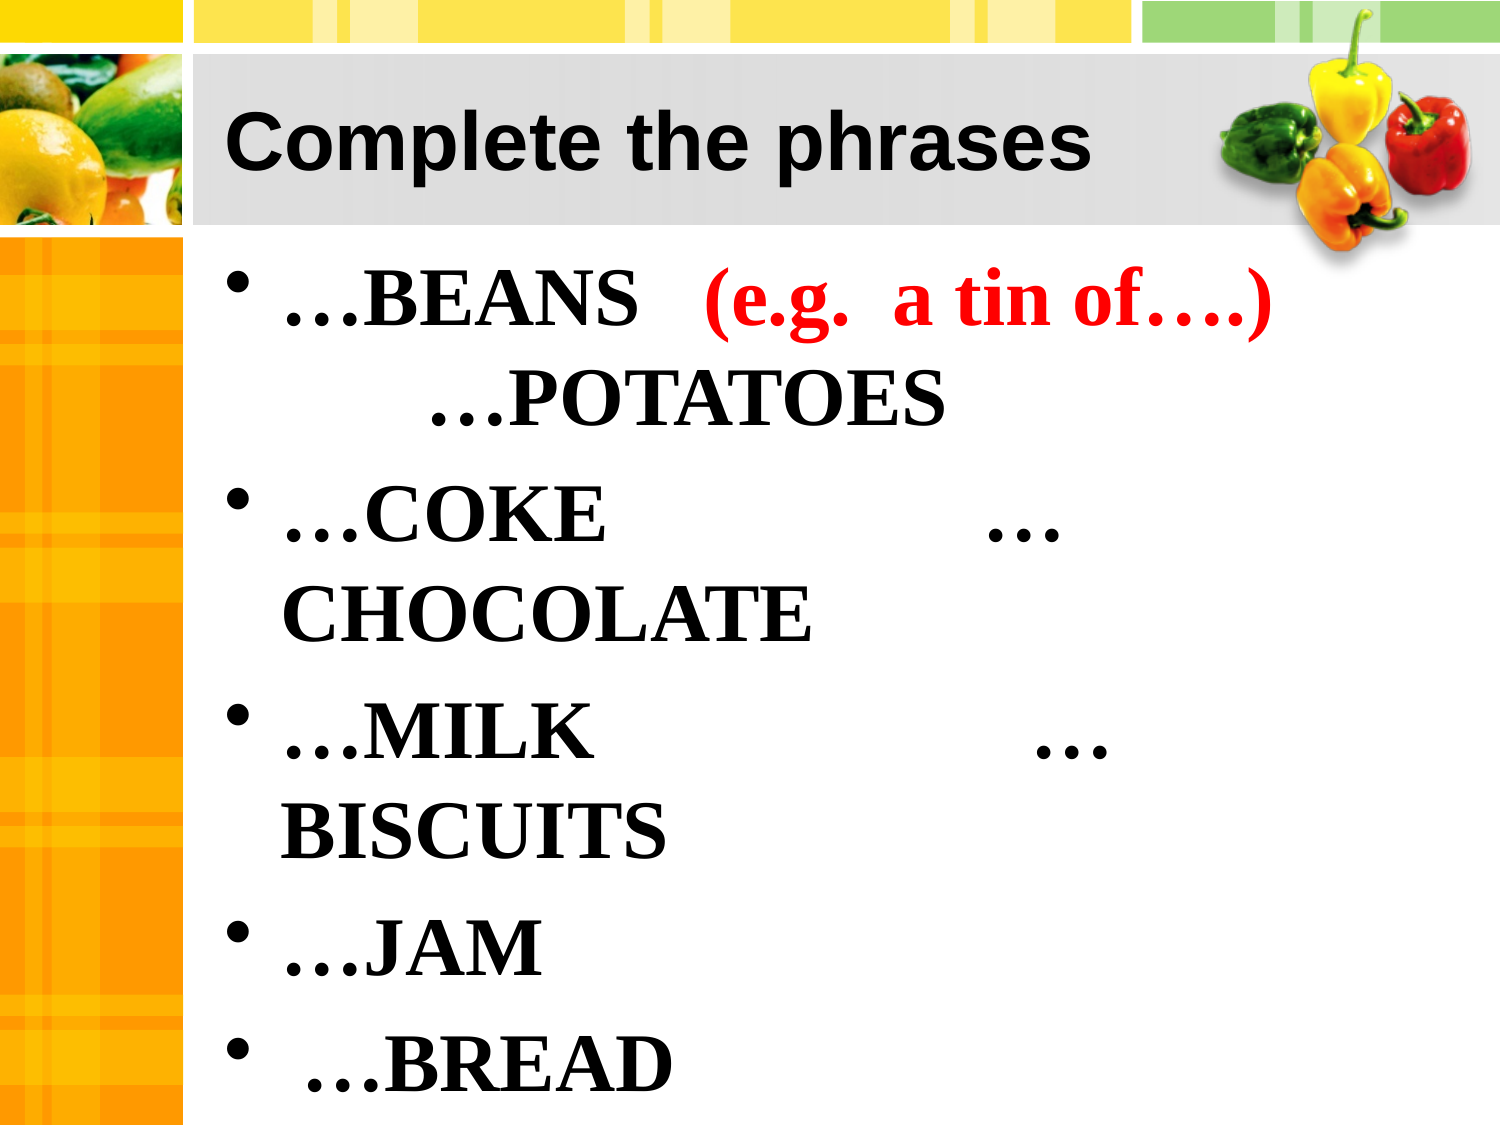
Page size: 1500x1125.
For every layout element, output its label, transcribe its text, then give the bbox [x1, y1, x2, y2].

title Complete the phrases [209, 74, 1276, 201]
picture [0, 54, 182, 225]
list …BEANS (e.g. a tin of….) …POTATOES …COKE …CHOCOLATE …MILK …BISCUITS …JAM …BREAD [209, 234, 1426, 1091]
picture [1207, 9, 1483, 279]
